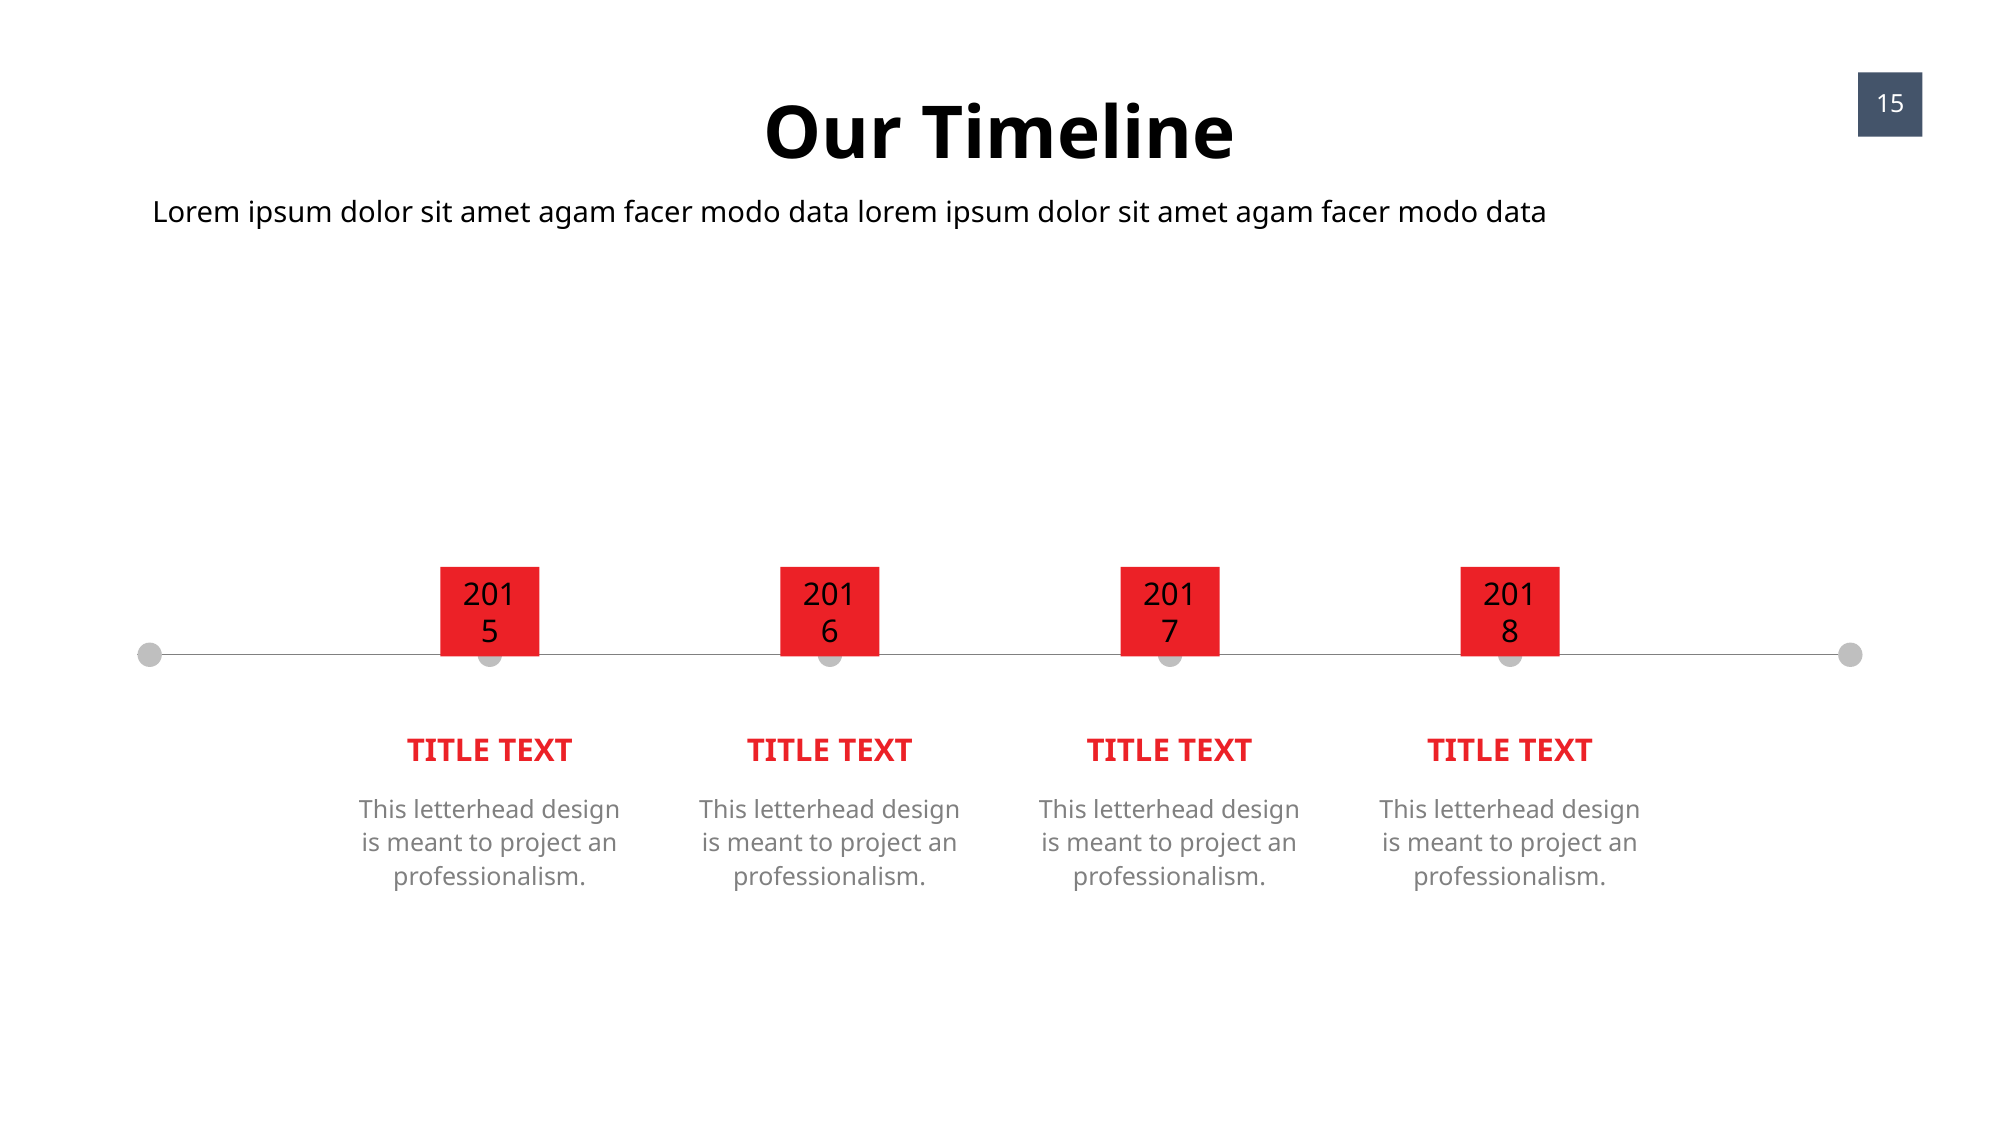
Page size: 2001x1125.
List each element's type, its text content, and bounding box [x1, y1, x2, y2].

subtitle Lorem ipsum dolor sit amet agam facer modo data lorem ipsum dolor sit amet agam facer modo data [137, 186, 1863, 227]
text_box [136, 641, 163, 669]
text_box This letterhead design is meant to project an professionalism. [1030, 779, 1309, 901]
text_box 2017 [1120, 566, 1220, 654]
text_box [816, 657, 843, 669]
text_box This letterhead design is meant to project an professionalism. [690, 779, 970, 901]
text_box This letterhead design is meant to project an professionalism. [1370, 779, 1650, 901]
text_box [1157, 657, 1184, 669]
text_box 2015 [440, 566, 540, 654]
text_box This letterhead design is meant to project an professionalism. [350, 779, 629, 901]
text_box TITLE TEXT [1417, 734, 1603, 781]
text_box [1497, 657, 1524, 669]
text_box TITLE TEXT [737, 734, 923, 781]
text_box [476, 657, 503, 669]
title Our Timeline [137, 78, 1863, 186]
text_box TITLE TEXT [1076, 734, 1263, 781]
text_box 2018 [1460, 566, 1560, 654]
text_box TITLE TEXT [397, 734, 583, 781]
text_box [1837, 641, 1864, 669]
text_box 2016 [780, 566, 880, 654]
slide_number 15 [1863, 78, 1927, 130]
